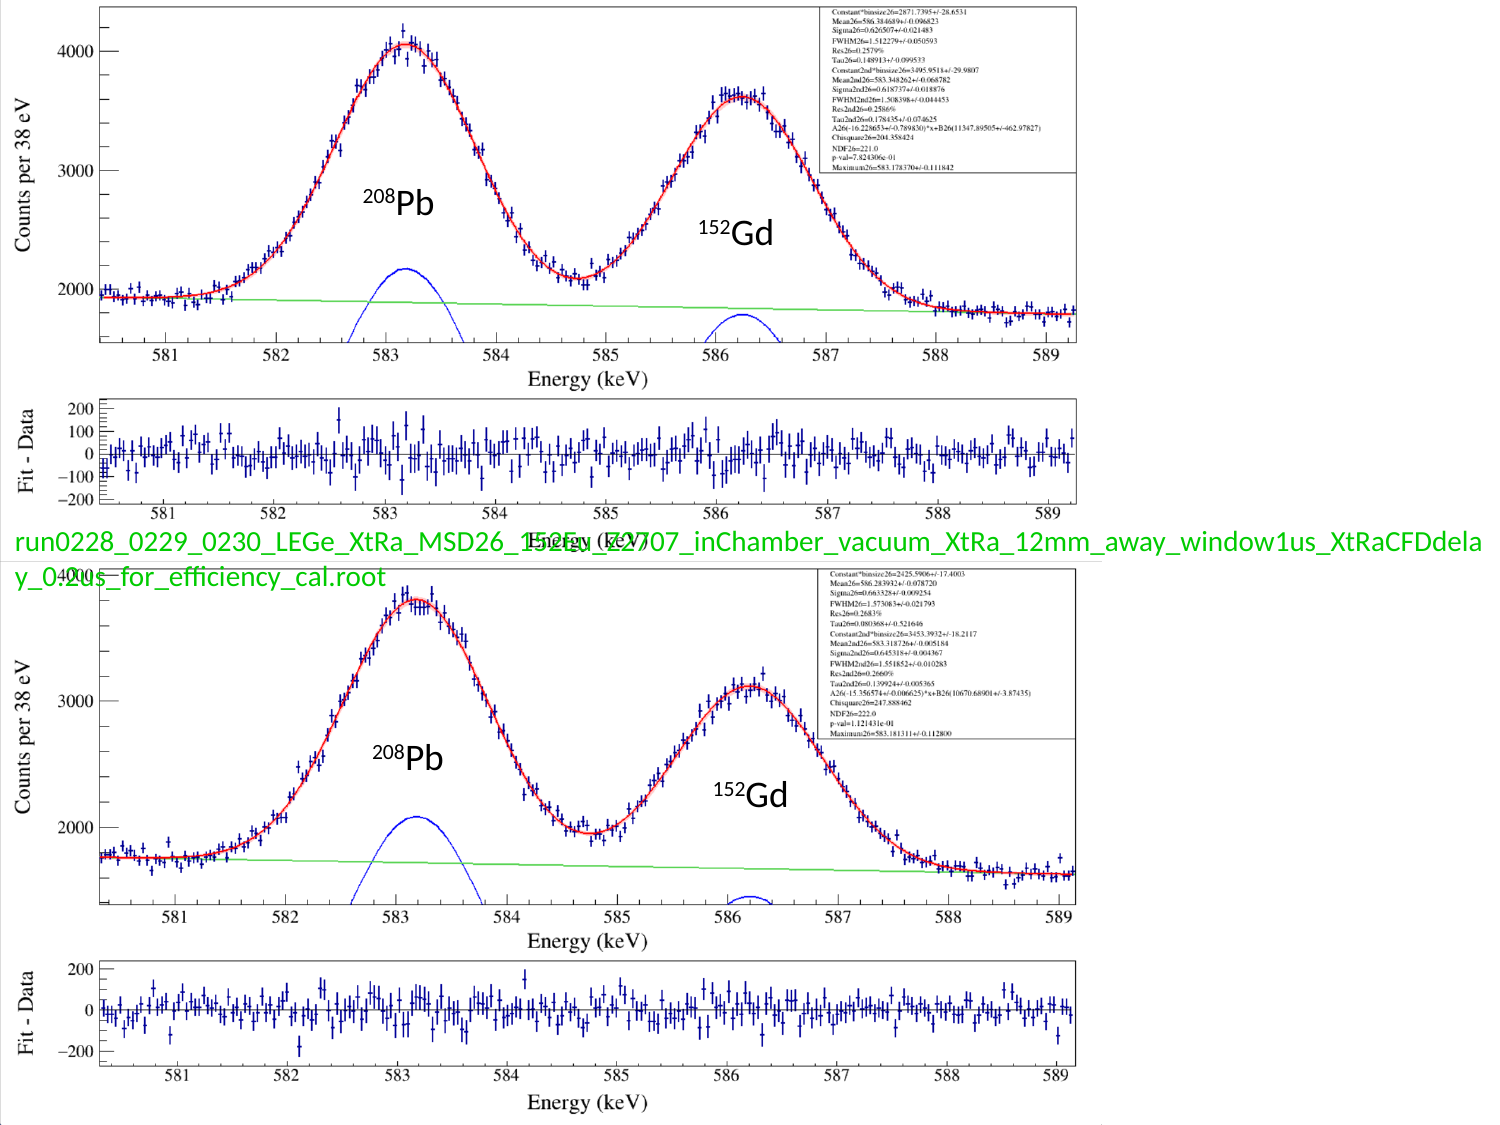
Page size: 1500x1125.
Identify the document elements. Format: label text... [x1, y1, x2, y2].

text_box run0228_0229_0230_LEGe_XtRa_MSD26_152Eu_Z2707_inChamber_vacuum_XtRa_12mm_away_window1us_XtRaCFDdelay_0.2us_for_efficiency_cal.root [1102, 514, 1500, 600]
picture [0, 0, 1102, 1125]
